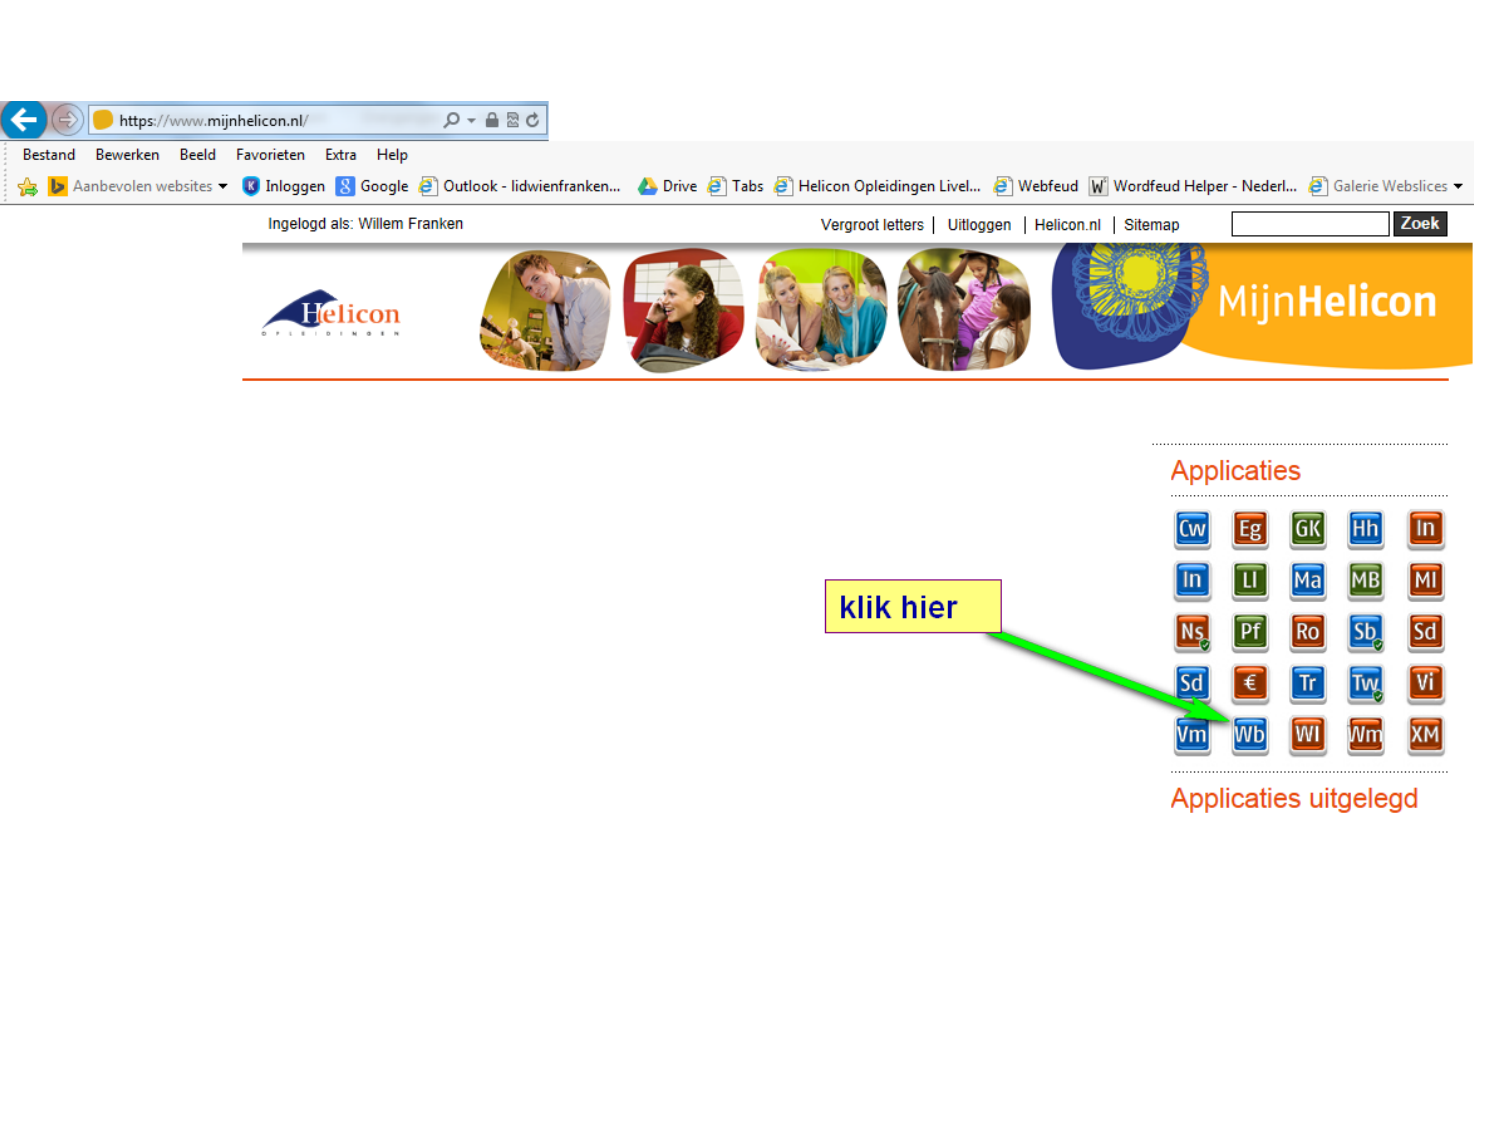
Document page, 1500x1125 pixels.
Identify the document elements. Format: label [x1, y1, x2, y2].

picture [11, 108, 36, 131]
picture [0, 101, 1474, 823]
